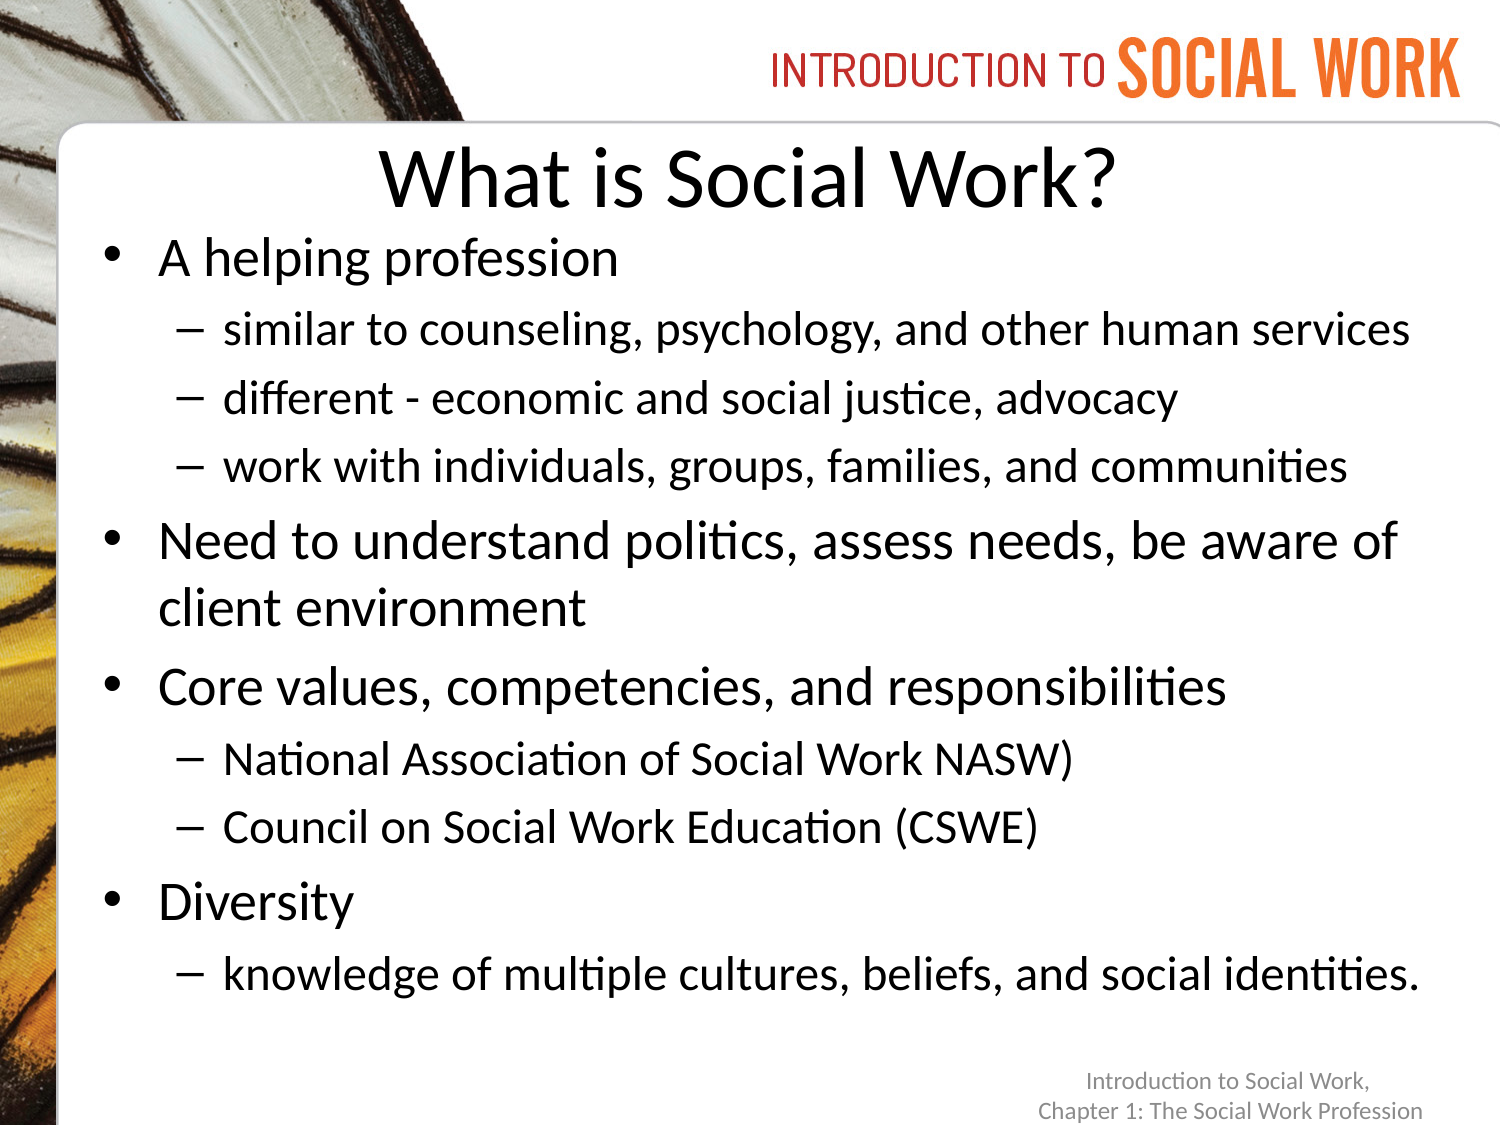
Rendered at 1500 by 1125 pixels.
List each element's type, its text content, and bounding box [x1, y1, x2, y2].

picture [0, 0, 1500, 1125]
list A helping profession similar to counseling, psychology, and other human services different - economic and social justice, advocacy work with individuals, groups, families, and communities Need to understand politics, assess needs, be aware of client environment Core values, competencies, and responsibilities National Association of Social Work NASW) Council on Social Work Education (CSWE) Diversity knowledge of multiple cultures, beliefs, and social identities. [87, 212, 1463, 1025]
footer Introduction to Social Work, Chapter 1: The Social Work Profession [987, 1065, 1475, 1125]
title What is Social Work? [75, 112, 1425, 233]
